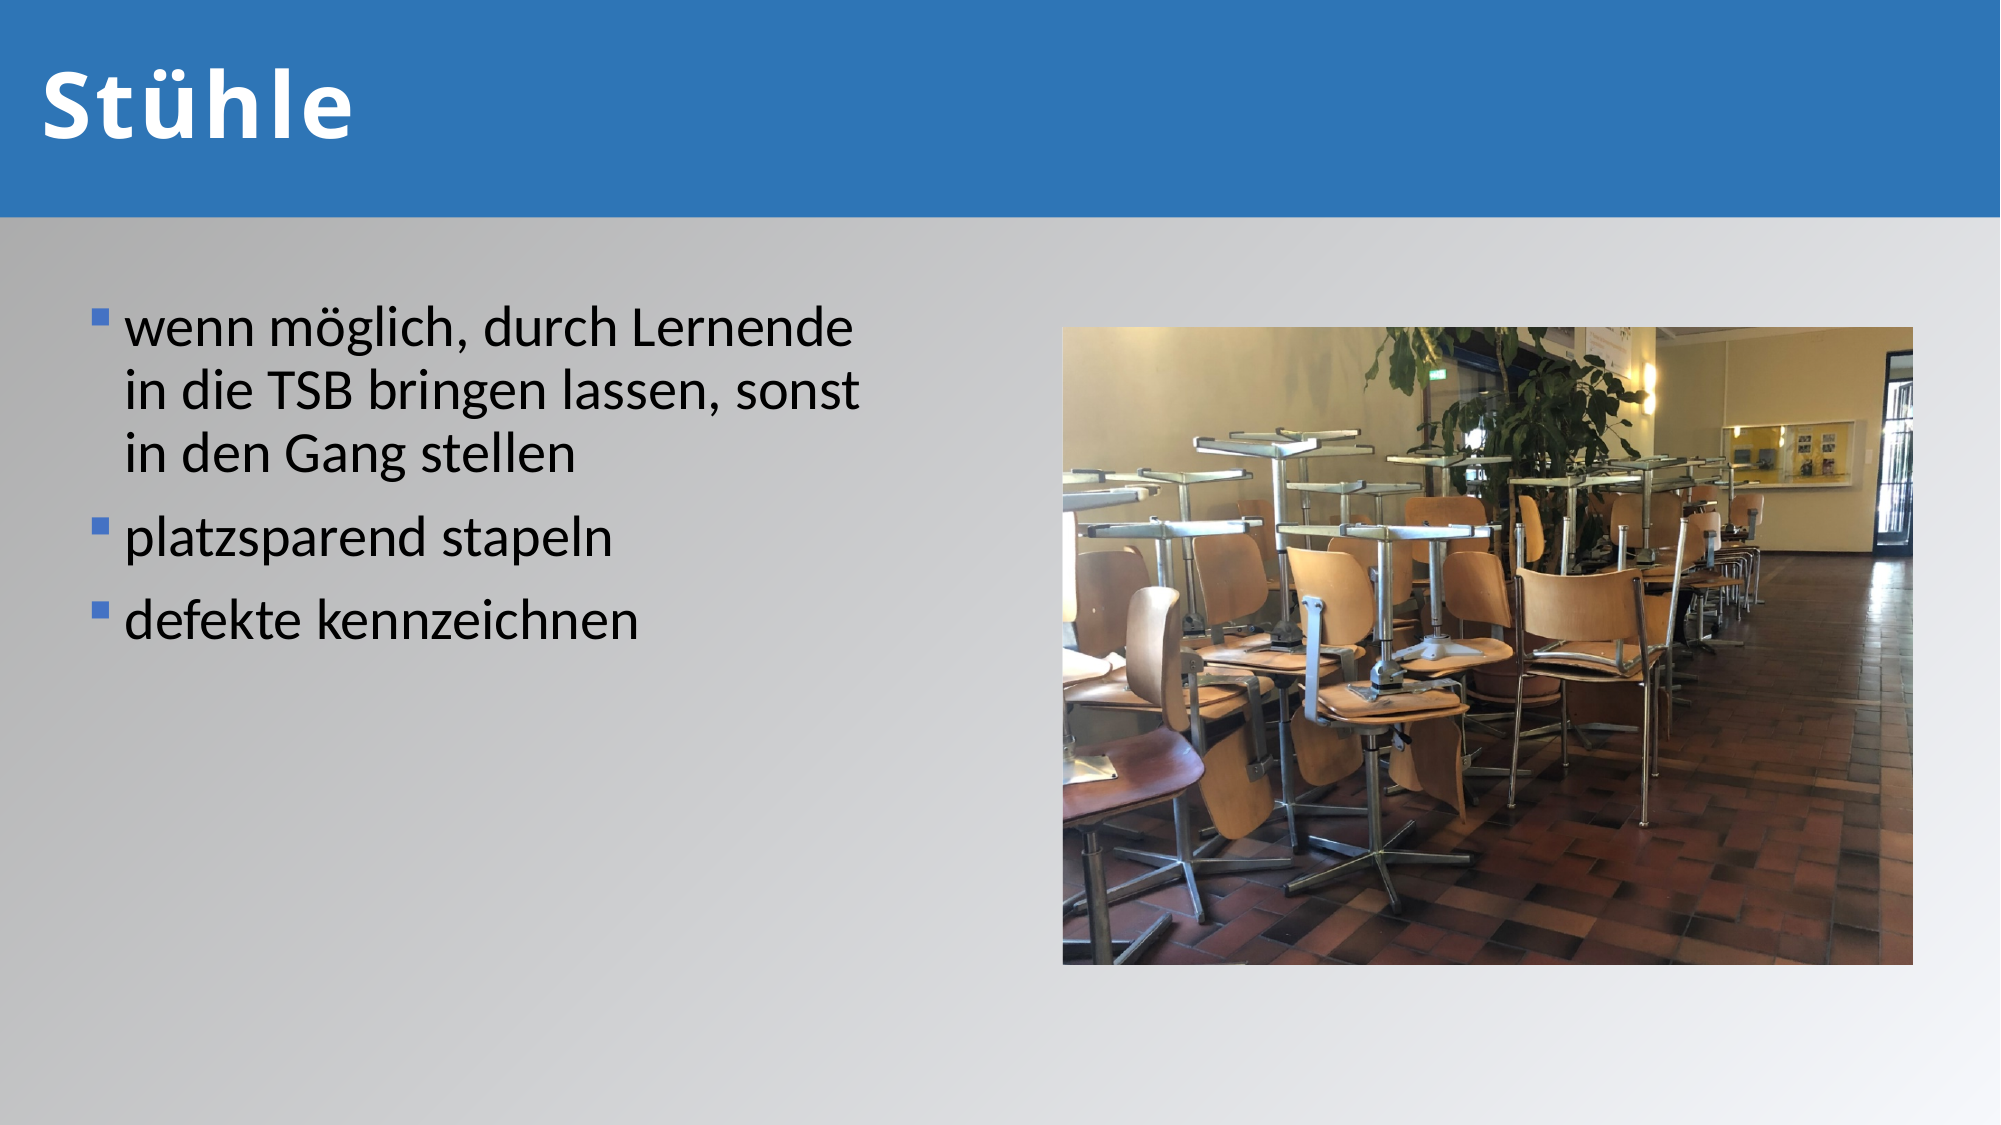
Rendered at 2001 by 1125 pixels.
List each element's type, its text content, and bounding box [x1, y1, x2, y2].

title Stühle [0, 0, 2000, 218]
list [1062, 326, 1913, 965]
list wenn möglich, durch Lernende in die TSB bringen lassen, sonst in den Gang stellen platzsparend stapeln defekte kennzeichnen [72, 288, 922, 1003]
